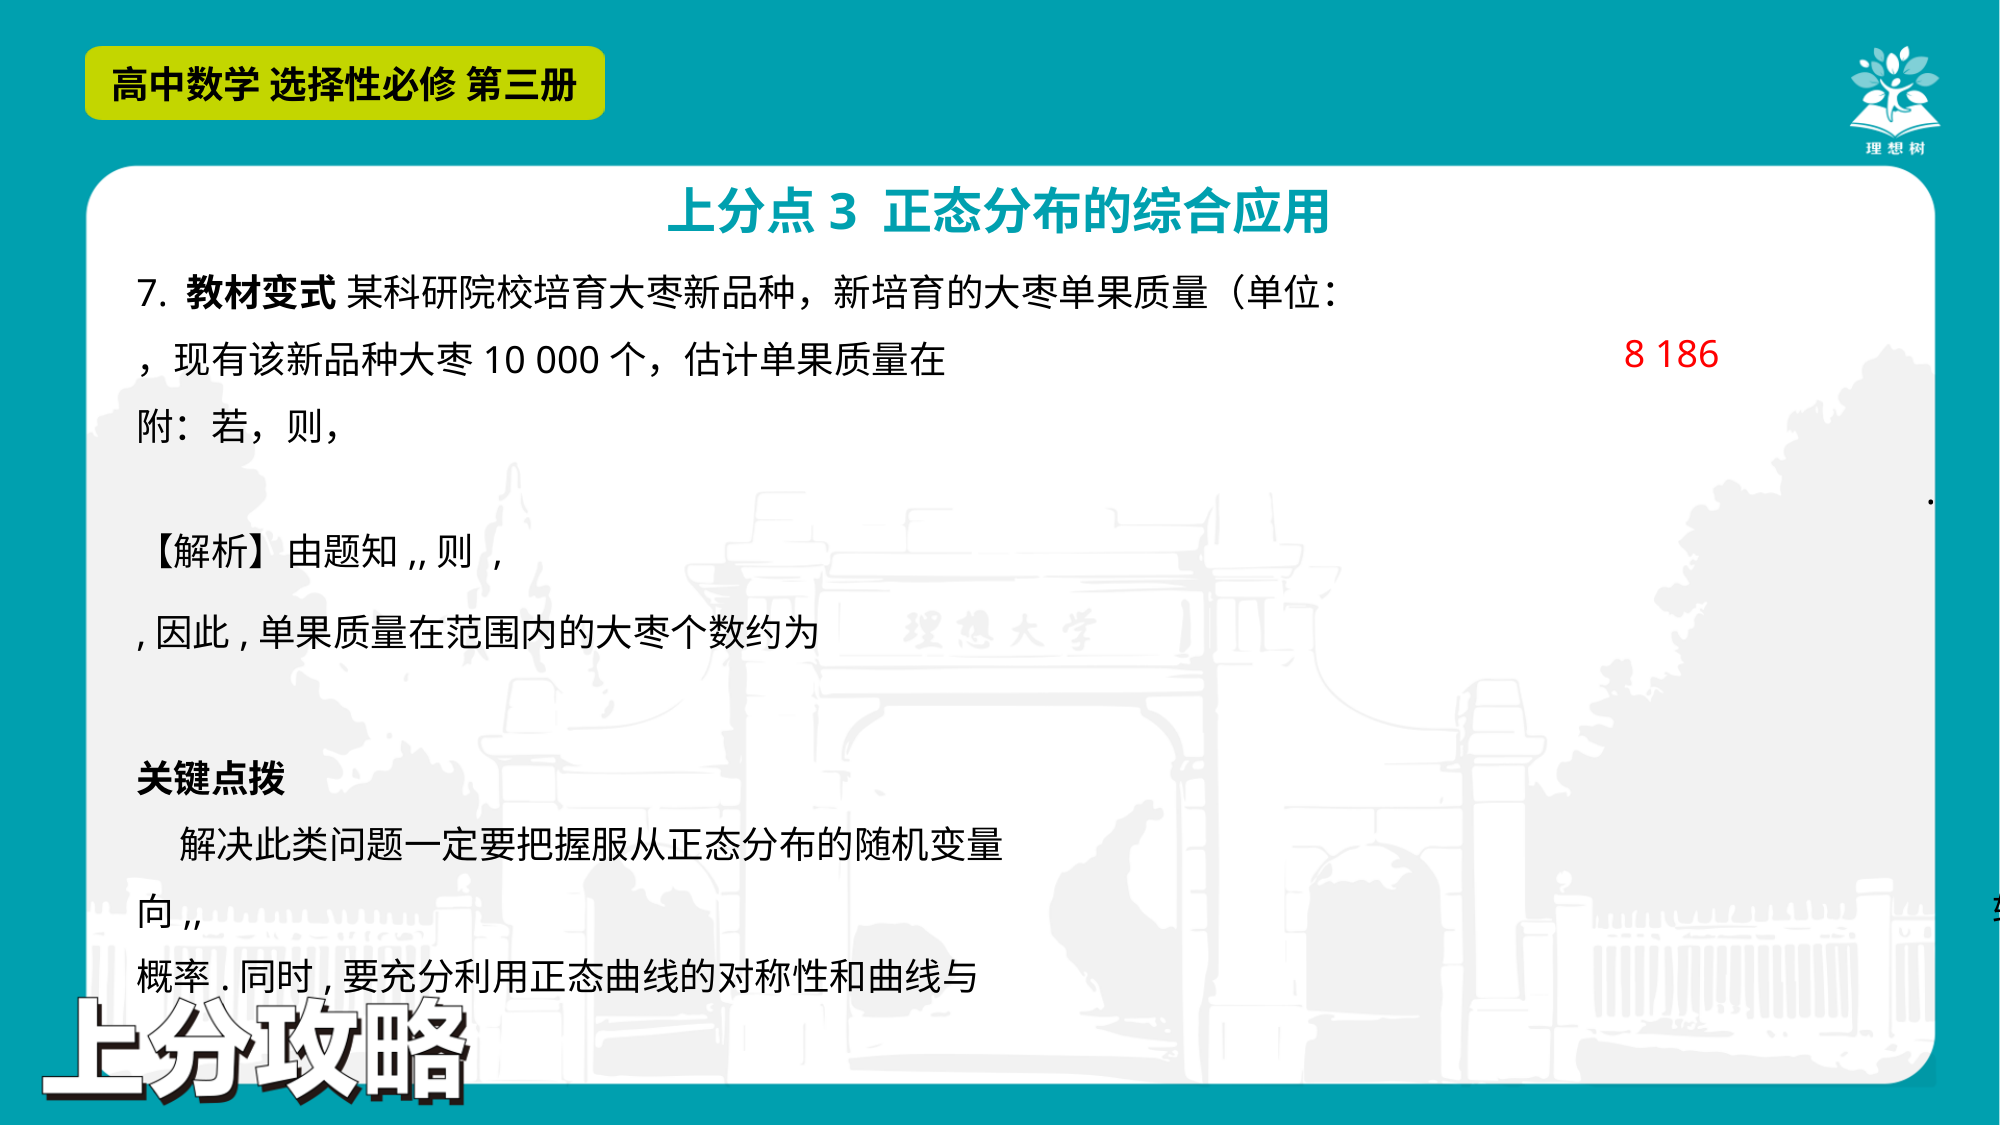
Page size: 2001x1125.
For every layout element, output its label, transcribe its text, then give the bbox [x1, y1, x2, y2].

picture [0, 0, 2000, 1125]
text_box 8 186 [1605, 308, 1739, 368]
